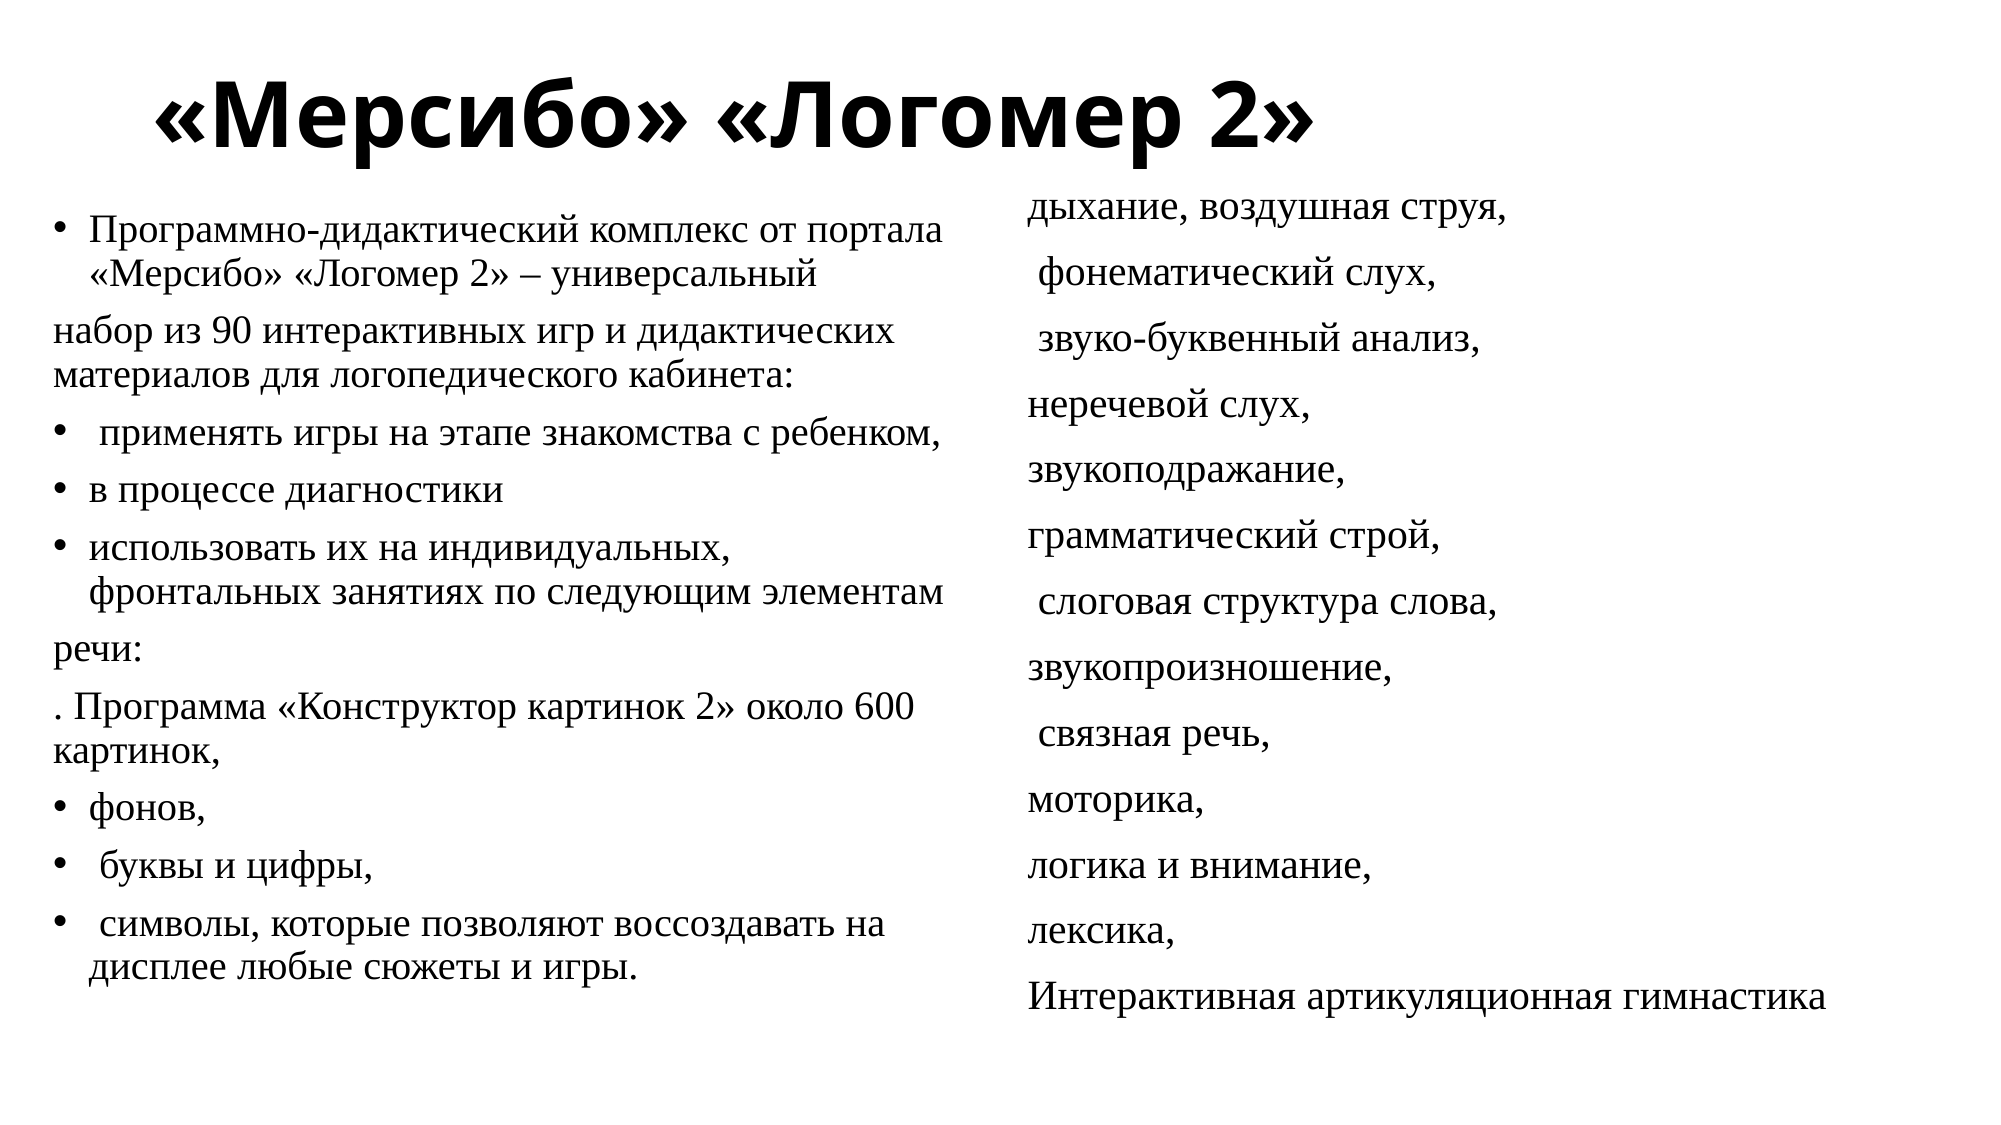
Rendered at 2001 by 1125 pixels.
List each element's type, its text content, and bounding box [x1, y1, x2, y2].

list дыхание, воздушная струя, фонематический слух, звуко-буквенный анализ, неречевой слух, звукоподражание, грамматический строй, слоговая структура слова, звукопроизношение, связная речь, моторика, логика и внимание, лексика, Интерактивная артикуляционная гимнастика [1012, 176, 1967, 1014]
list Программно-дидактический комплекс от портала «Мерсибо» «Логомер 2» – универсальный набор из 90 интерактивных игр и дидактических материалов для логопедического кабинета: применять игры на этапе знакомства с ребенком, в процессе диагностики использовать их на индивидуальных, фронтальных занятиях по следующим элементам речи: . Программа «Конструктор картинок 2» около 600 картинок, фонов, буквы и цифры, символы, которые позволяют воссоздавать на дисплее любые сюжеты и игры. [38, 200, 988, 1014]
title «Мерсибо» «Логомер 2» [137, 59, 1863, 177]
